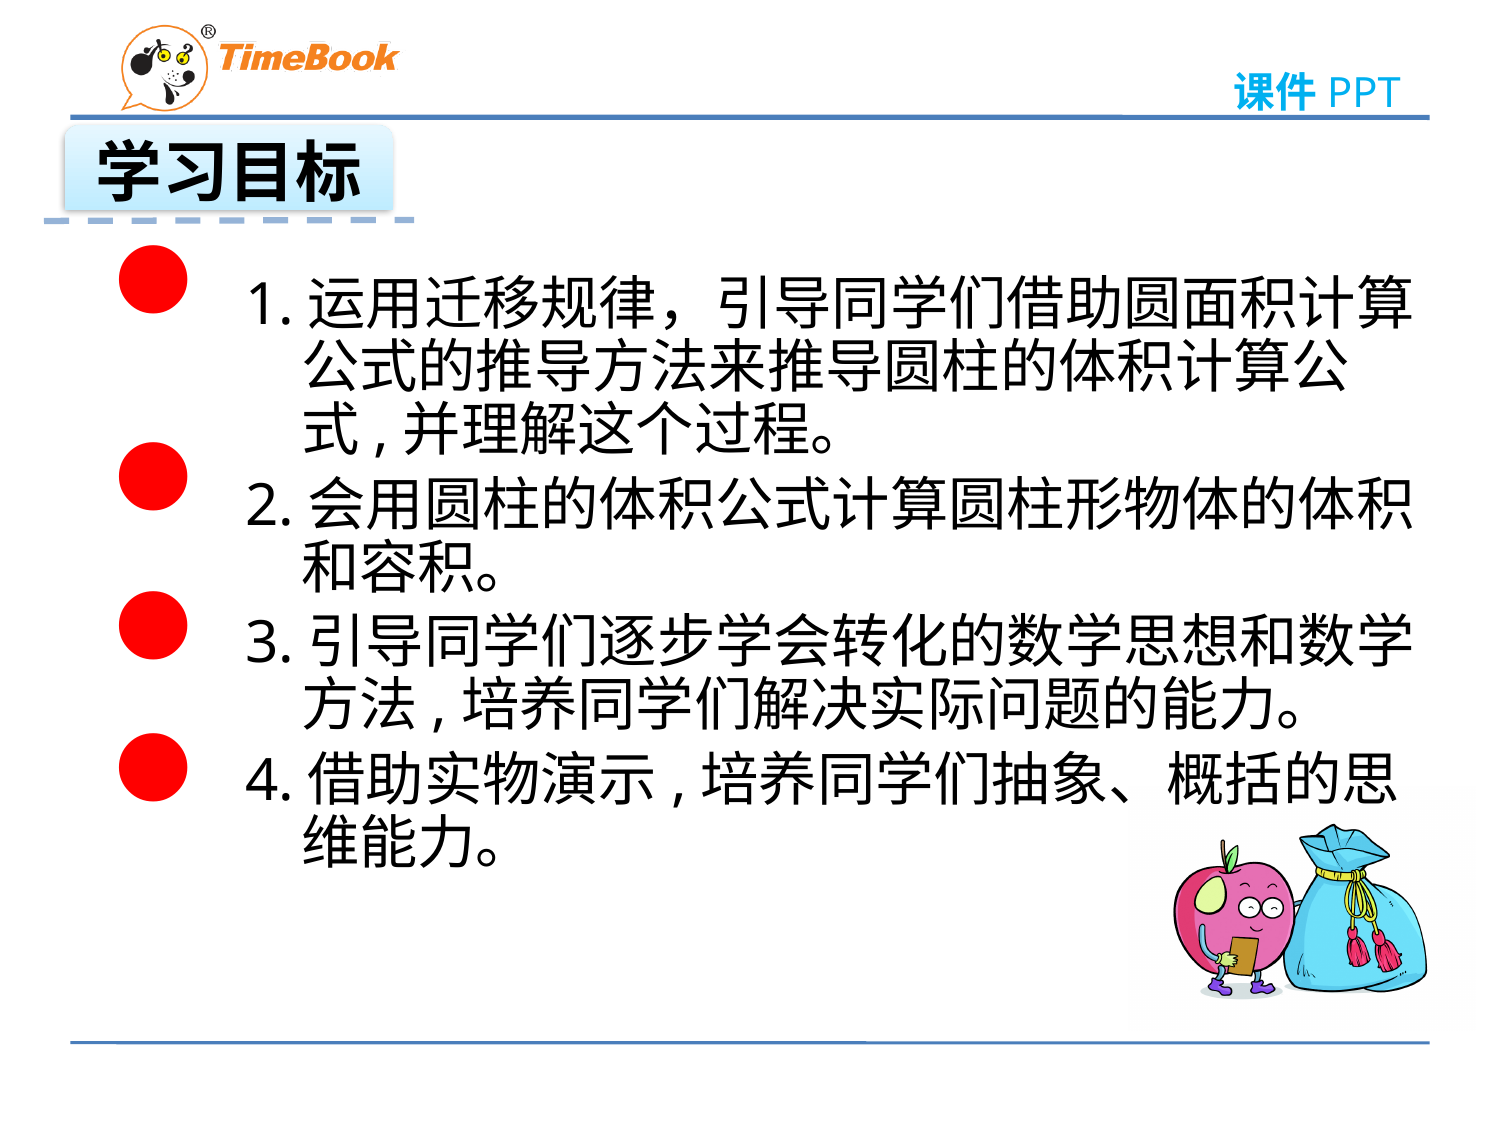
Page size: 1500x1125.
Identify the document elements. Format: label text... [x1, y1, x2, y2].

text_box [76, 230, 290, 370]
text_box 1.运用迁移规律，引导同学们借助圆面积计算公式的推导方法来推导圆柱的体积计算公式,并理解这个过程。 2.会用圆柱的体积公式计算圆柱形物体的体积和容积。 3.引导同学们逐步学会转化的数学思想和数学方法,培养同学们解决实际问题的能力。 4.借助实物演示,培养同学们抽象、概括的思维能力。 [230, 267, 1447, 943]
text_box [76, 565, 290, 707]
text_box [76, 707, 290, 858]
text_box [43, 125, 415, 222]
text_box [76, 417, 230, 565]
picture [118, 22, 408, 113]
picture [1127, 786, 1477, 1031]
